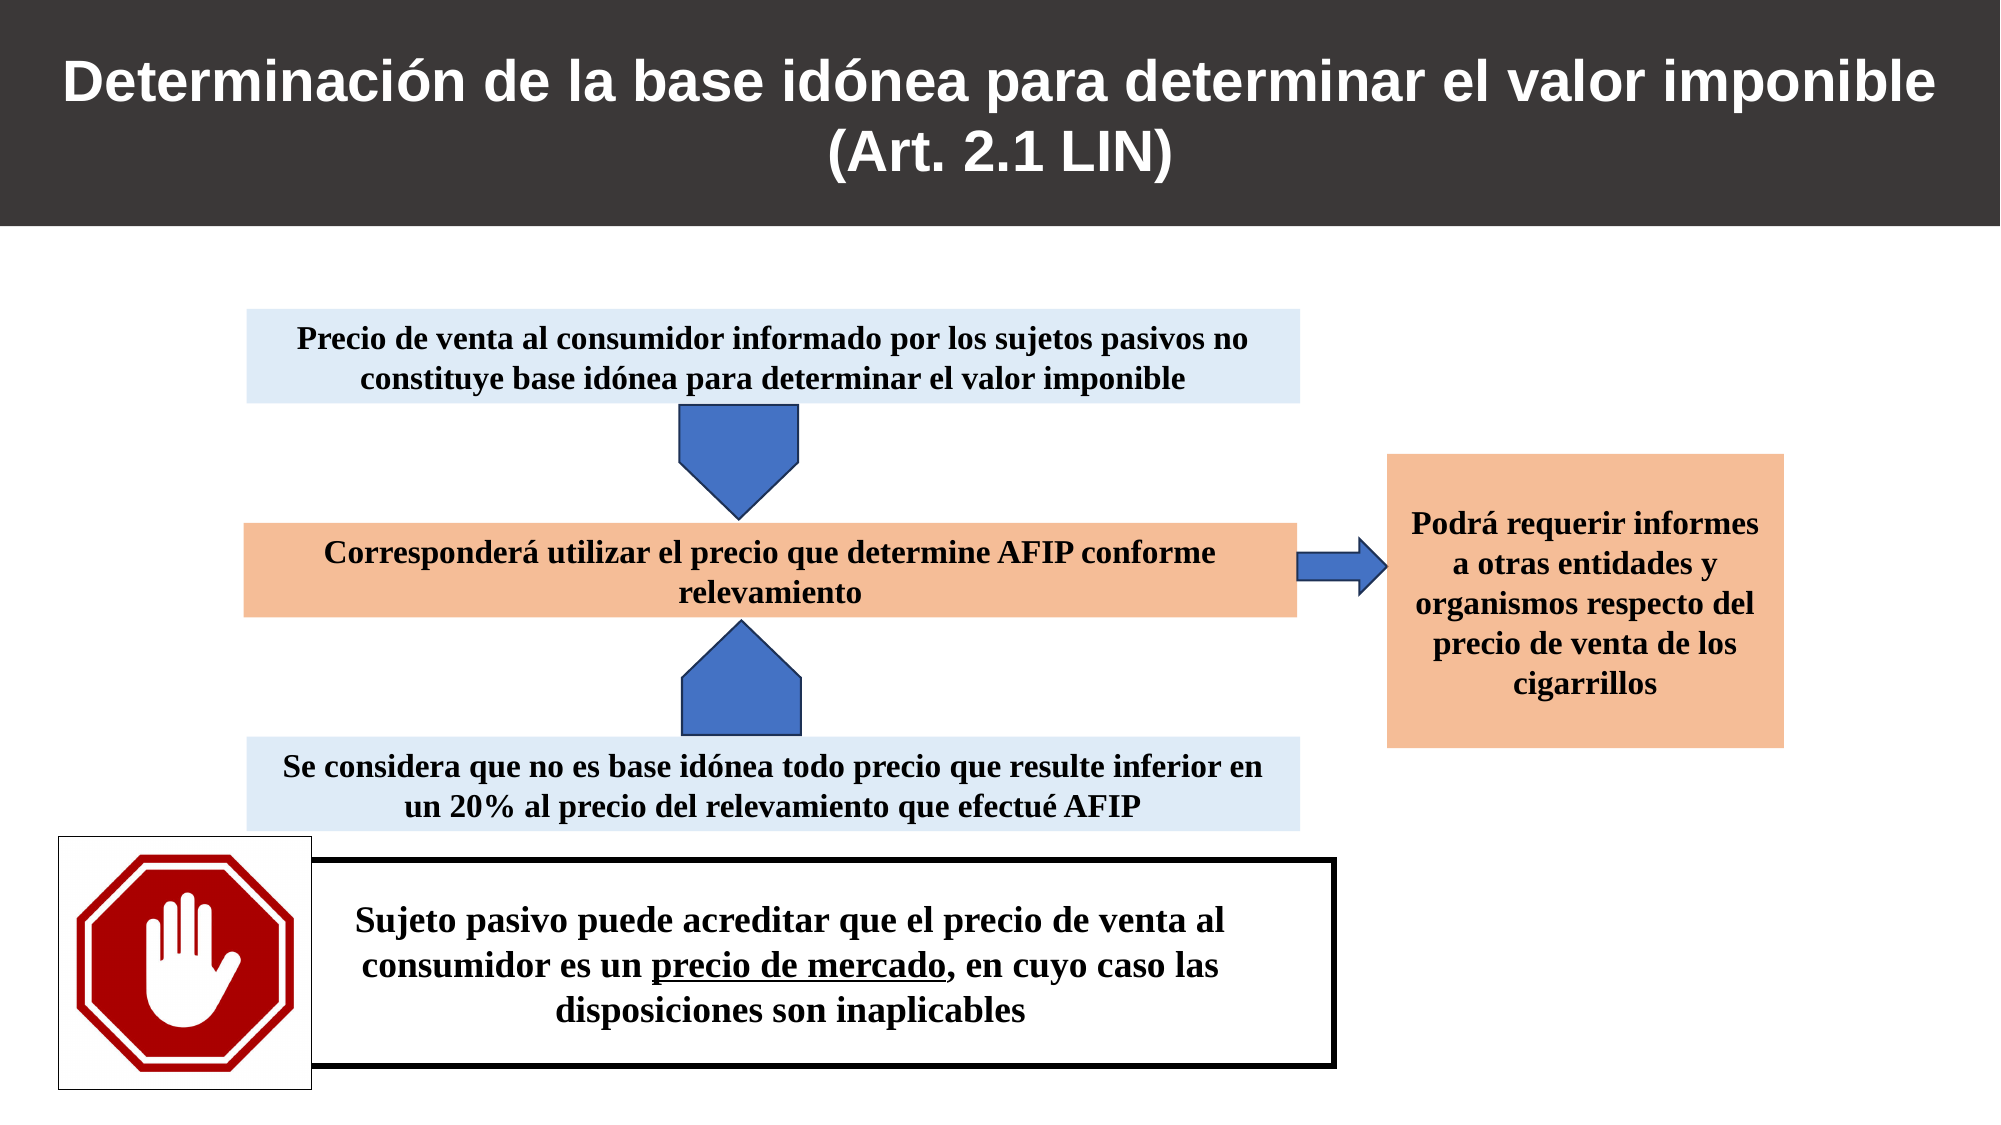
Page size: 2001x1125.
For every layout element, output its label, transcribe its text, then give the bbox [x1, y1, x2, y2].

text_box [678, 403, 800, 521]
picture [58, 836, 312, 1090]
text_box Se considera que no es base idónea todo precio que resulte inferior en un 20% al precio del relevamiento que efectué AFIP [246, 736, 1301, 832]
text_box Podrá requerir informes a otras entidades y organismos respecto del precio de venta de los cigarrillos [1387, 453, 1784, 749]
text_box Precio de venta al consumidor informado por los sujetos pasivos no constituye base idónea para determinar el valor imponible [246, 308, 1301, 404]
text_box Corresponderá utilizar el precio que determine AFIP conforme relevamiento [243, 522, 1298, 618]
text_box [680, 618, 802, 737]
text_box Sujeto pasivo puede acreditar que el precio de venta al consumidor es un precio de mercado, en cuyo caso las disposiciones son inaplicables [312, 859, 1335, 1066]
text_box Determinación de la base idónea para determinar el valor imponible (Art. 2.1 LIN) [0, 0, 2000, 227]
text_box [1296, 536, 1387, 597]
